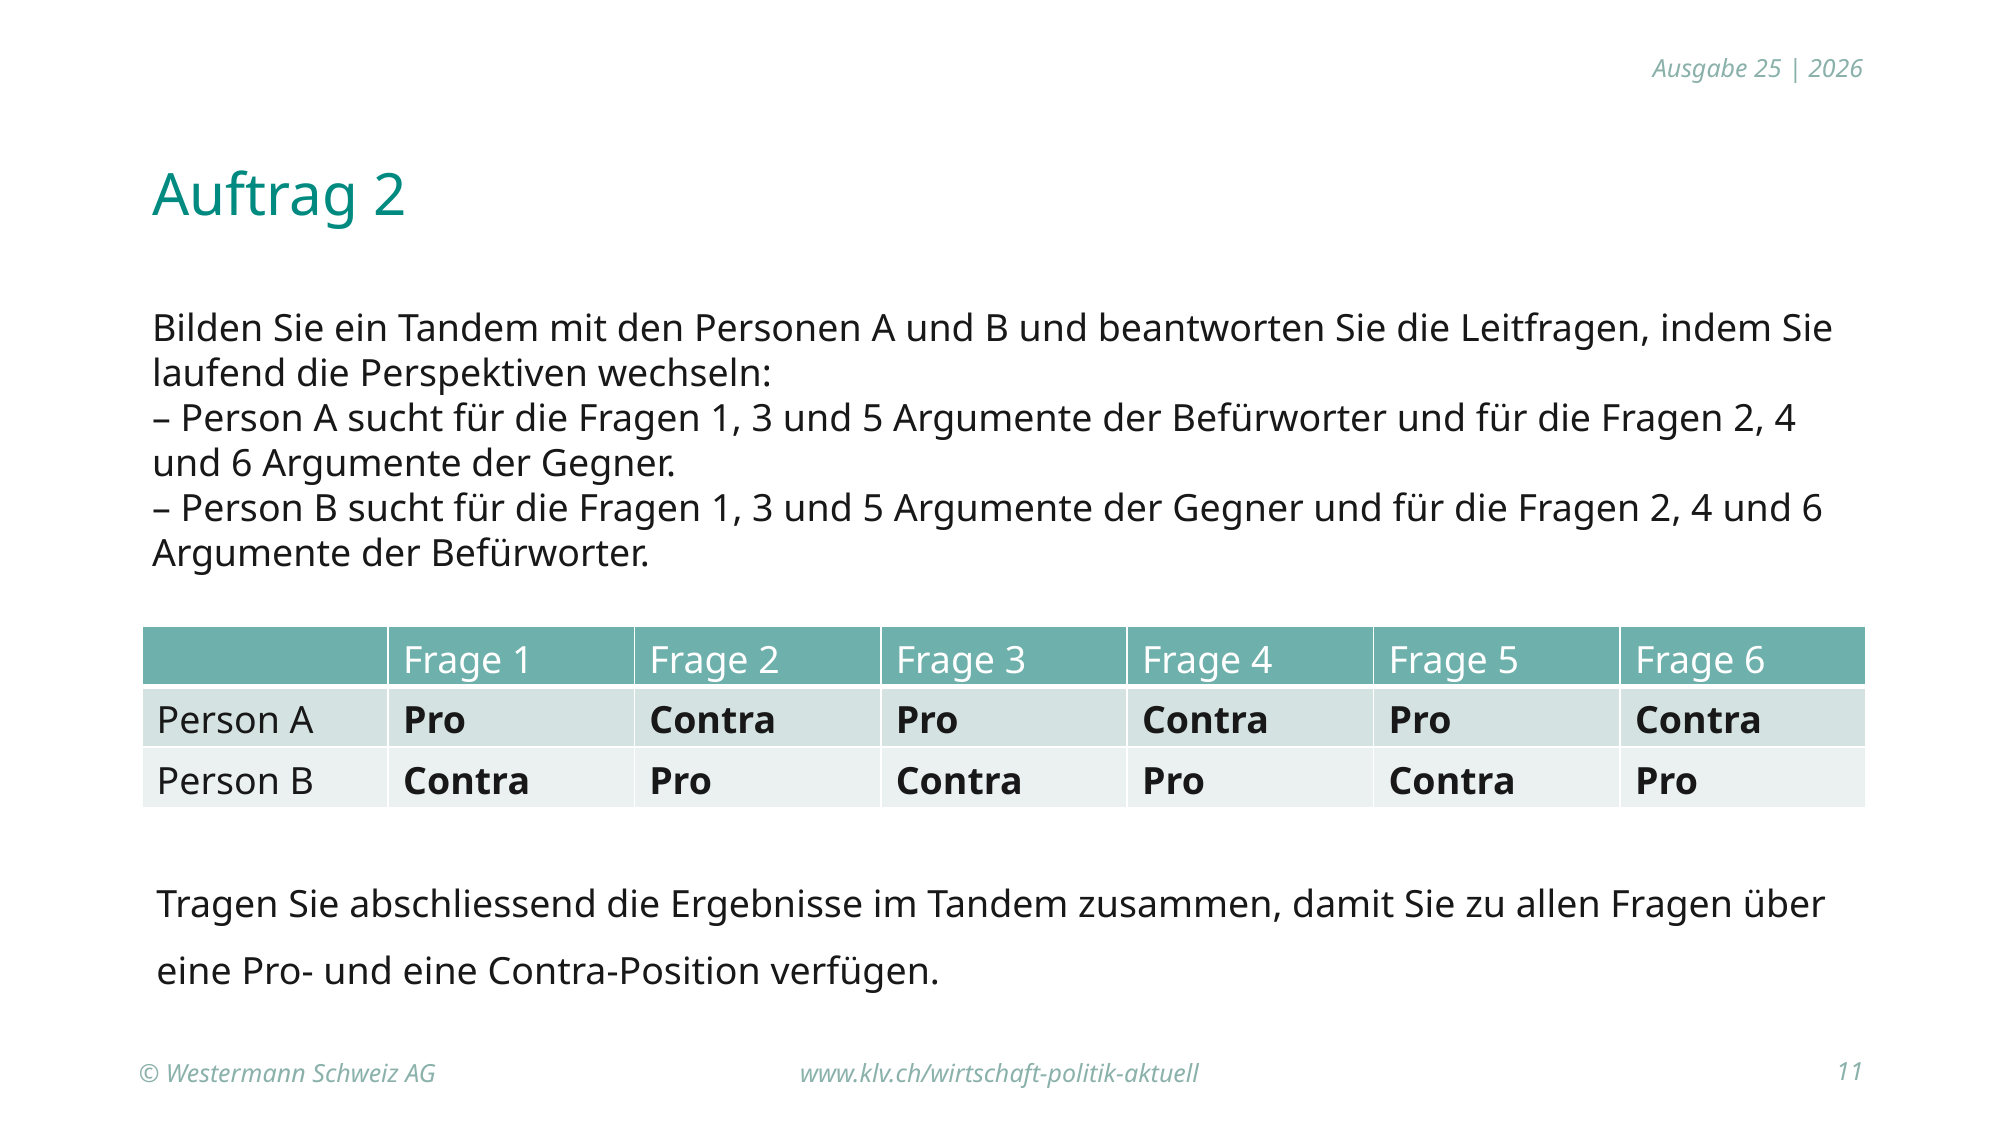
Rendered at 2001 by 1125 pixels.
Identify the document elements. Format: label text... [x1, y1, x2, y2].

table_cell Pro [882, 689, 1126, 746]
table_cell Contra [635, 689, 880, 746]
table_header Frage 6 [1621, 627, 1865, 684]
text_box Bilden Sie ein Tandem mit den Personen A und B und beantworten Sie die Leitfragen, indem Sie laufend die Perspektiven wechseln: – Person A sucht für die Fragen 1, 3 und 5 Argumente der Befürworter und für die Fragen 2, 4 und 6 Argumente der Gegner. – Person B sucht für die Fragen 1, 3 und 5 Argumente der Gegner und für die Fragen 2, 4 und 6 Argumente der Befürworter. [137, 300, 1863, 582]
table_header Frage 2 [635, 627, 880, 684]
table_cell Person B [143, 748, 387, 807]
table_header Frage 4 [1128, 627, 1373, 684]
text_box Auftrag 2 [137, 92, 1863, 300]
table_header Frage 5 [1374, 627, 1619, 684]
table_cell Contra [1621, 689, 1865, 746]
table_cell Contra [1128, 689, 1373, 746]
table_cell Contra [1374, 748, 1619, 807]
table_cell Pro [1621, 748, 1865, 807]
text_box Tragen Sie abschliessend die Ergebnisse im Tandem zusammen, damit Sie zu allen Fragen über eine Pro- und eine Contra-Position verfügen. [141, 849, 1928, 1000]
table_header Frage 1 [389, 627, 634, 684]
table_cell Person A [143, 689, 387, 746]
table_header Frage 3 [882, 627, 1126, 684]
table_cell Pro [1374, 689, 1619, 746]
table_cell Contra [389, 748, 634, 807]
table_cell Contra [882, 748, 1126, 807]
table_cell Pro [635, 748, 880, 807]
table_cell Pro [389, 689, 634, 746]
table_header [143, 627, 387, 684]
table_cell Pro [1128, 748, 1373, 807]
